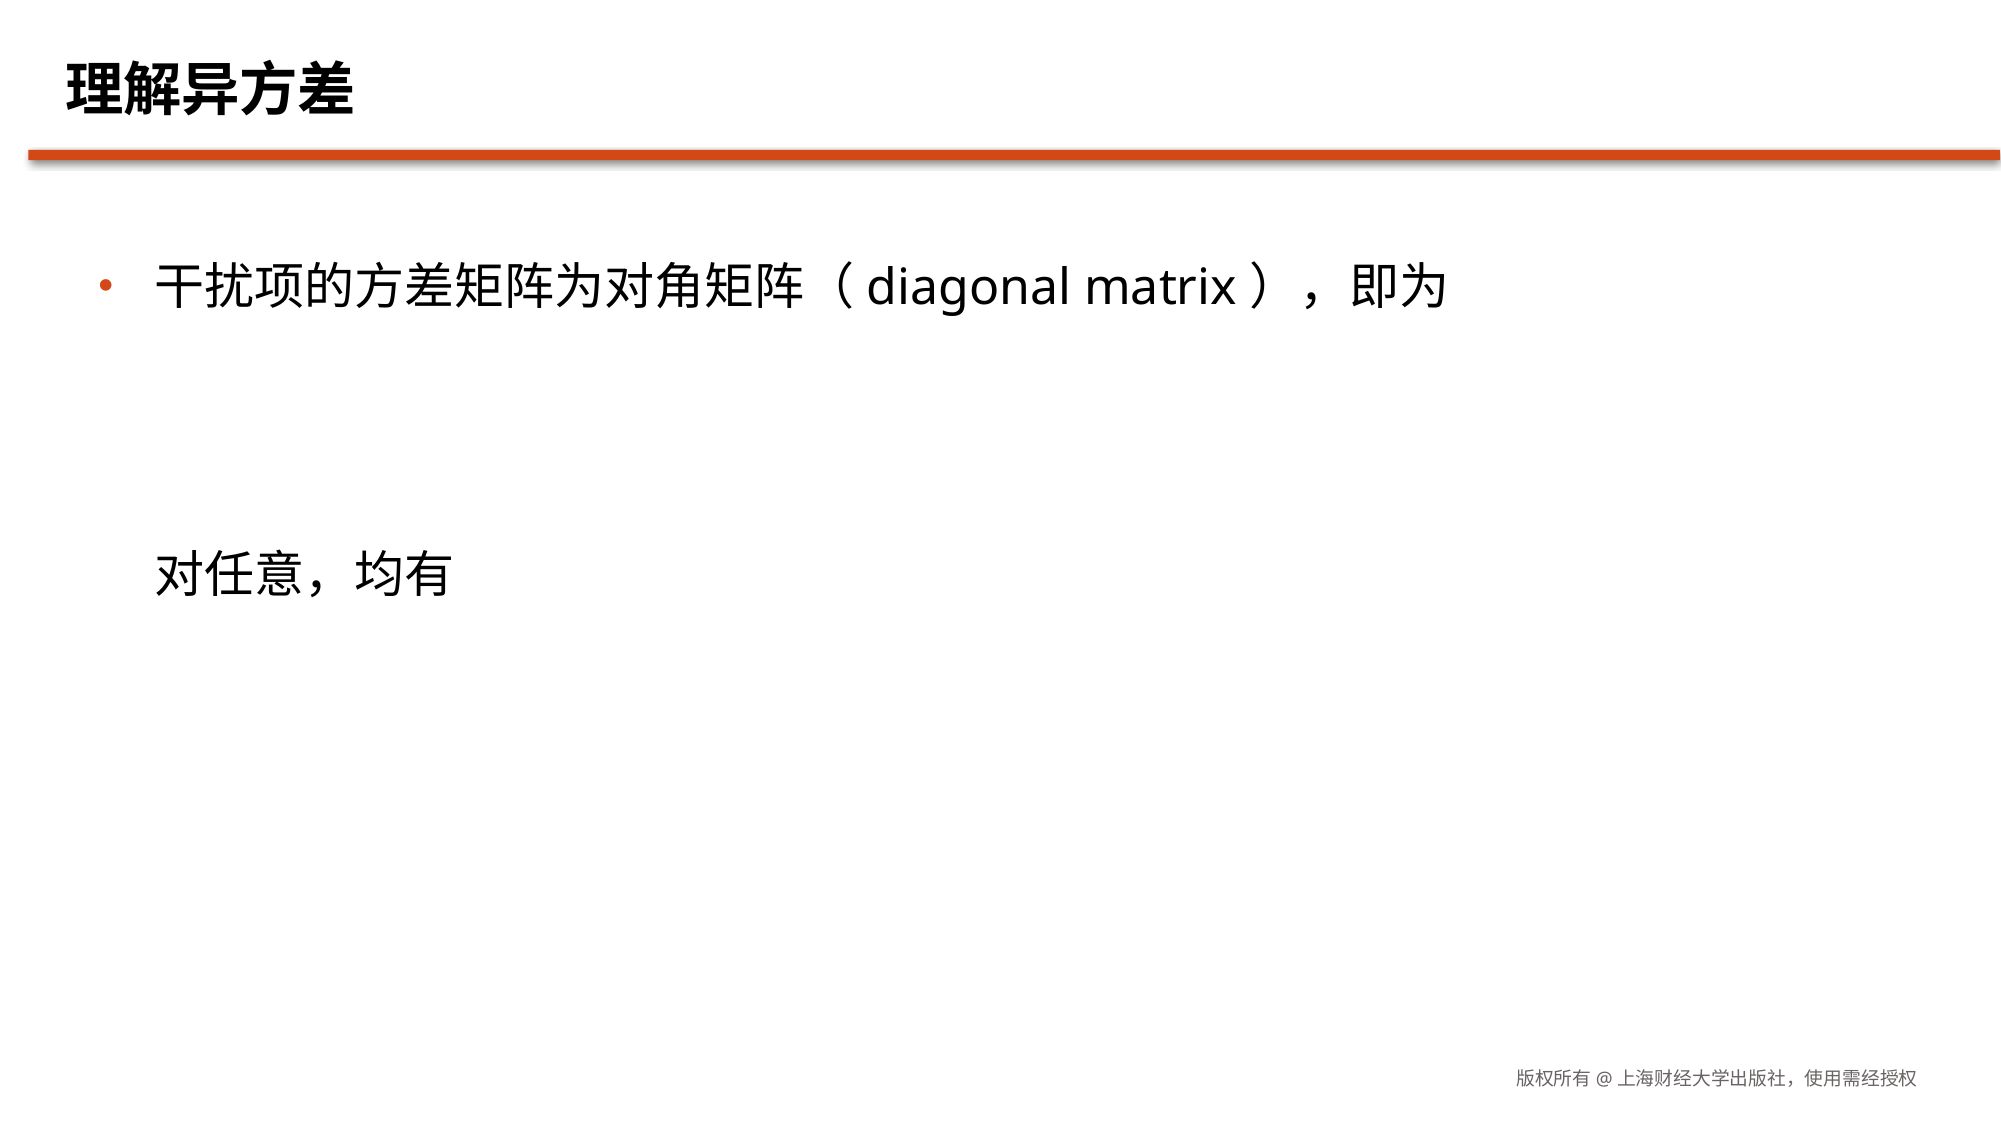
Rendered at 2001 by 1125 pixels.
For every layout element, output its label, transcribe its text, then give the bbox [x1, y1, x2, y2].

footer 版权所有@上海财经大学出版社，使用需经授权 [1483, 1046, 1950, 1109]
title 理解异方差 [50, 50, 1825, 138]
